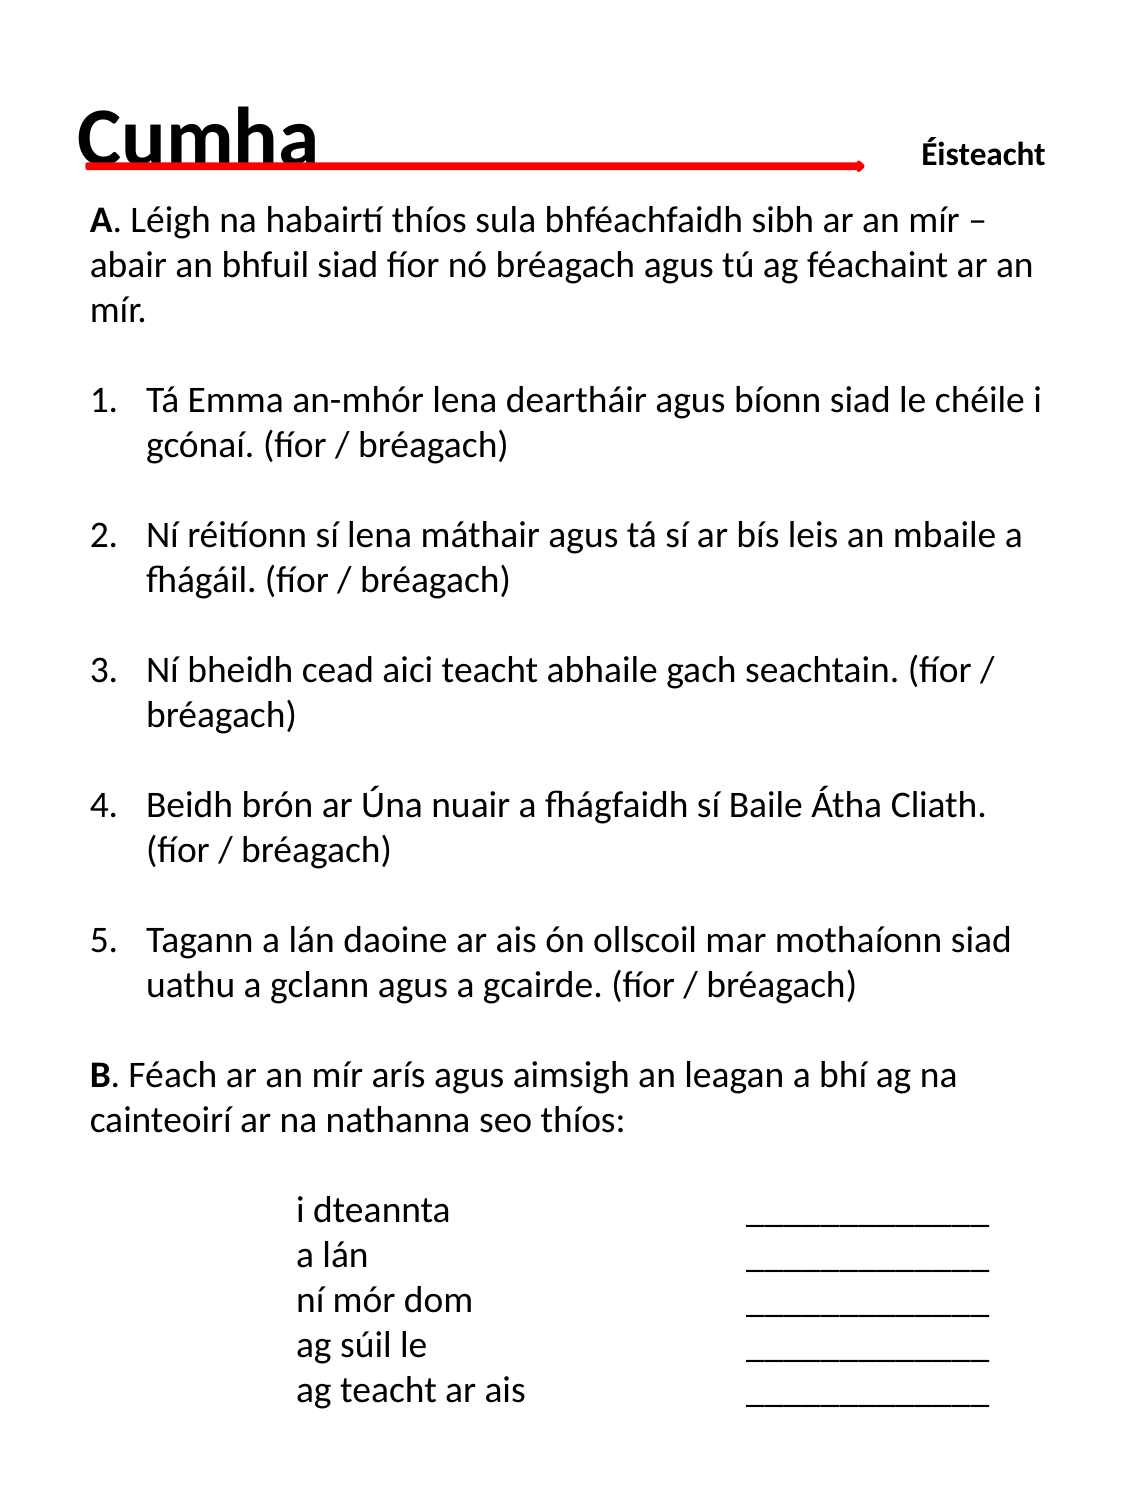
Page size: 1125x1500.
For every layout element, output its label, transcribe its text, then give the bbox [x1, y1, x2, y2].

text_box [85, 160, 865, 172]
text_box Cumha Éisteacht [62, 62, 1075, 203]
text_box A. Léigh na habairtí thíos sula bhféachfaidh sibh ar an mír – abair an bhfuil siad fíor nó bréagach agus tú ag féachaint ar an mír. Tá Emma an-mhór lena deartháir agus bíonn siad le chéile i gcónaí. (fíor / bréagach) Ní réitíonn sí lena máthair agus tá sí ar bís leis an mbaile a fhágáil. (fíor / bréagach) Ní bheidh cead aici teacht abhaile gach seachtain. (fíor / bréagach) Beidh brón ar Úna nuair a fhágfaidh sí Baile Átha Cliath. (fíor / bréagach) Tagann a lán daoine ar ais ón ollscoil mar mothaíonn siad uathu a gclann agus a gcairde. (fíor / bréagach) B. Féach ar an mír arís agus aimsigh an leagan a bhí ag na cainteoirí ar na nathanna seo thíos: i dteannta _____________ a lán _____________ ní mór dom _____________ ag súil le _____________ ag teacht ar ais _____________ [74, 187, 1063, 1500]
